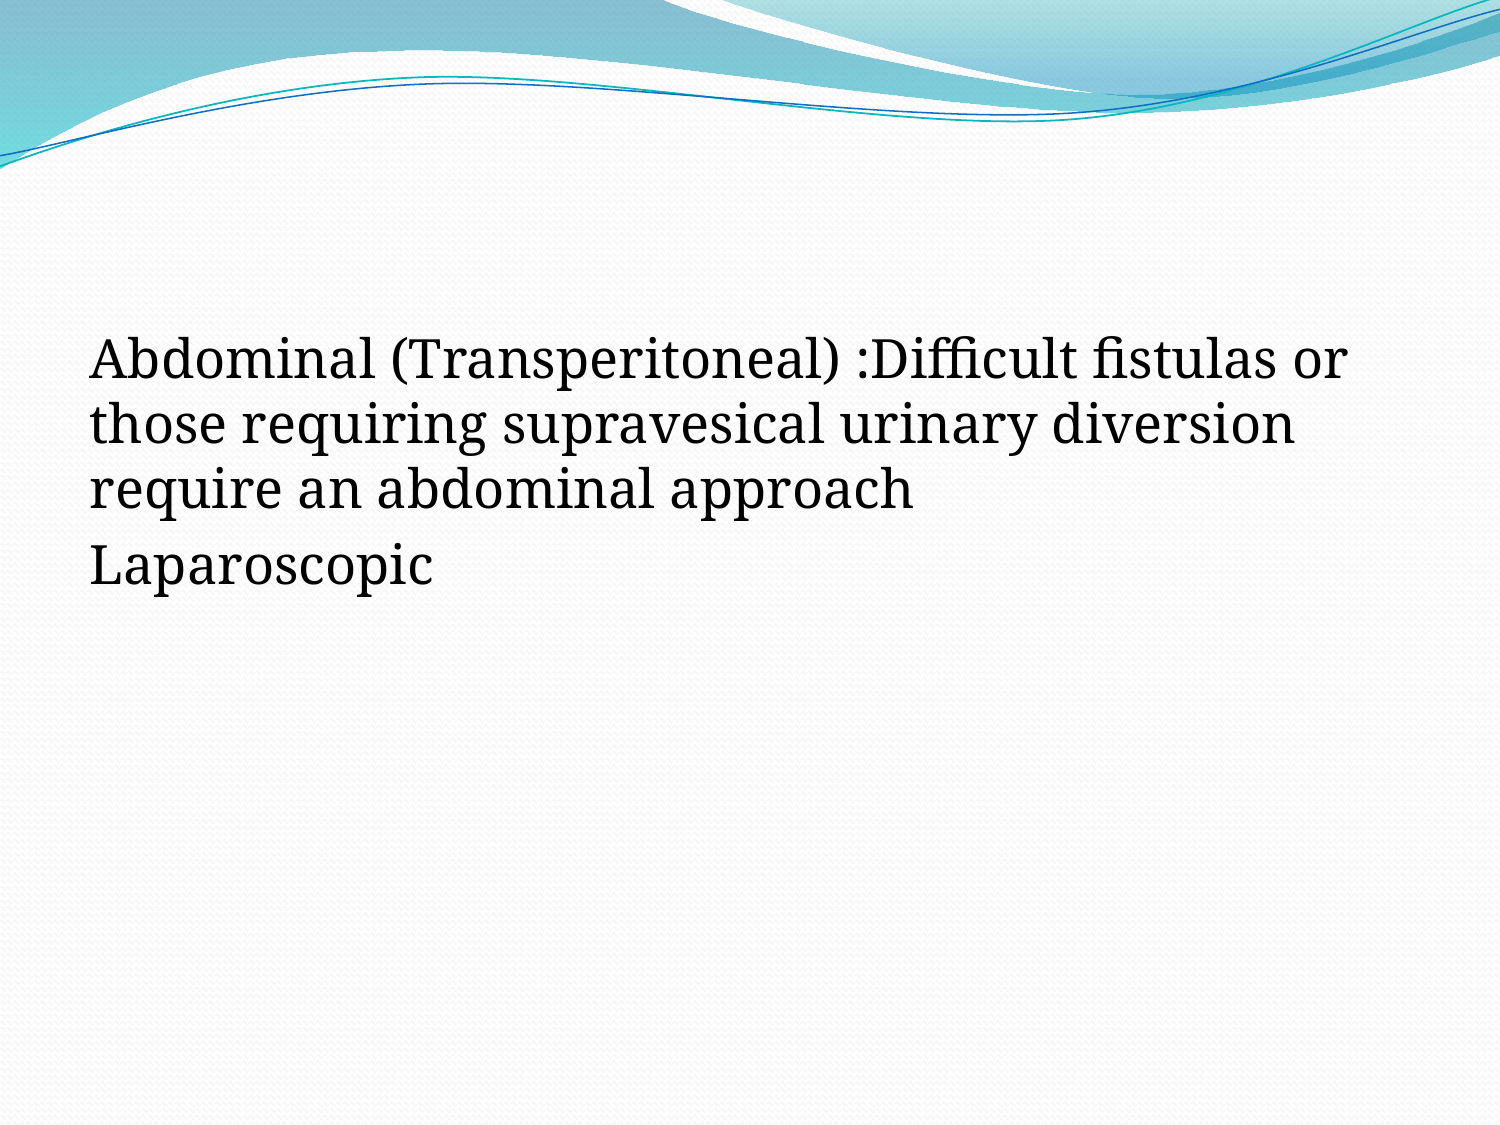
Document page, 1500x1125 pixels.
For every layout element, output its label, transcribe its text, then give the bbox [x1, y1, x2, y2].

list Abdominal (Transperitoneal) :Difficult fistulas or those requiring supravesical urinary diversion require an abdominal approach Laparoscopic [75, 317, 1425, 1038]
